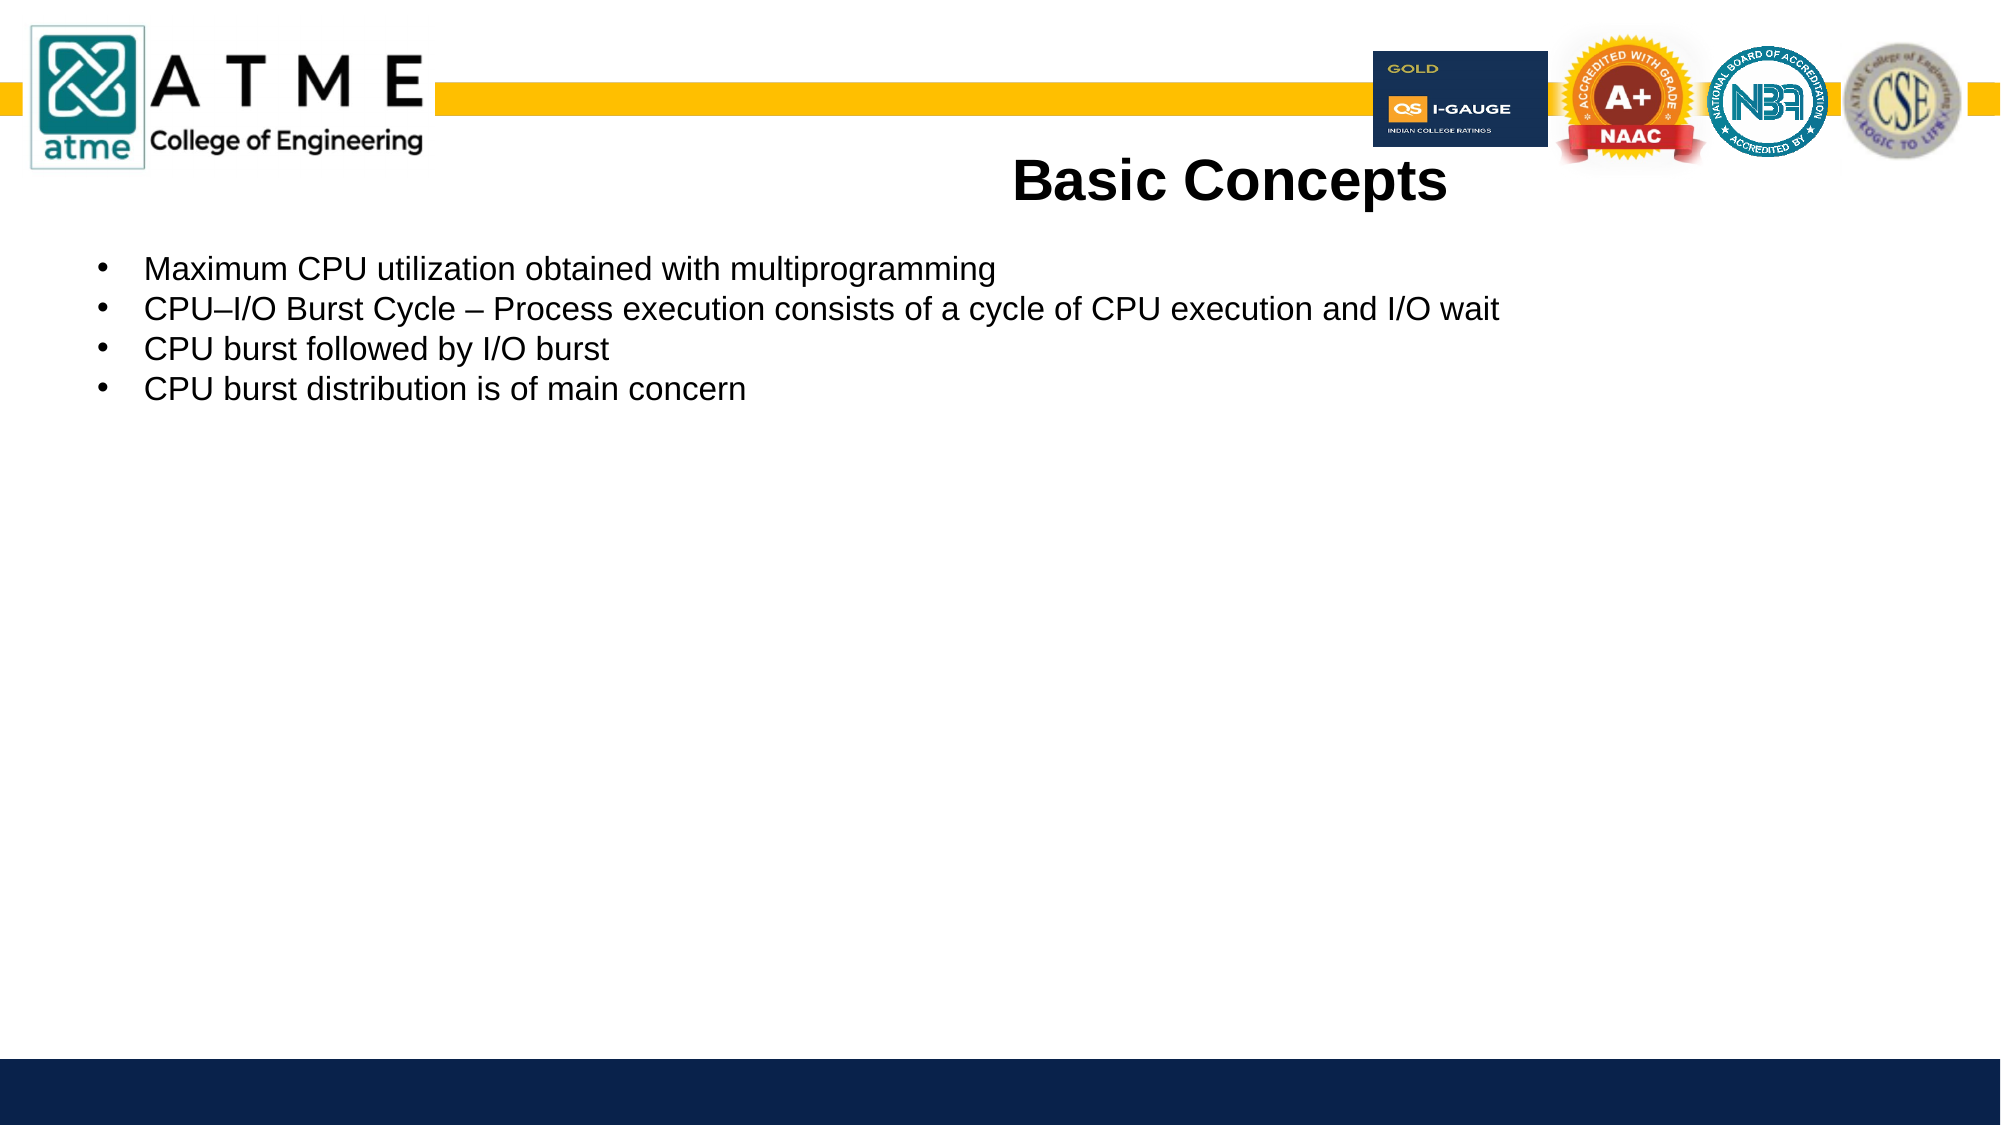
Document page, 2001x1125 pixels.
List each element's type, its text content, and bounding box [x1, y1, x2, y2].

text_box Maximum CPU utilization obtained with multiprogramming CPU–I/O Burst Cycle – Process execution consists of a cycle of CPU execution and I/O wait CPU burst followed by I/O burst CPU burst distribution is of main concern [82, 239, 1517, 415]
text_box Basic Concepts [997, 135, 1465, 220]
picture [1373, 20, 1828, 180]
picture [22, 15, 435, 178]
picture [1840, 26, 1968, 176]
picture [0, 1059, 2001, 1125]
